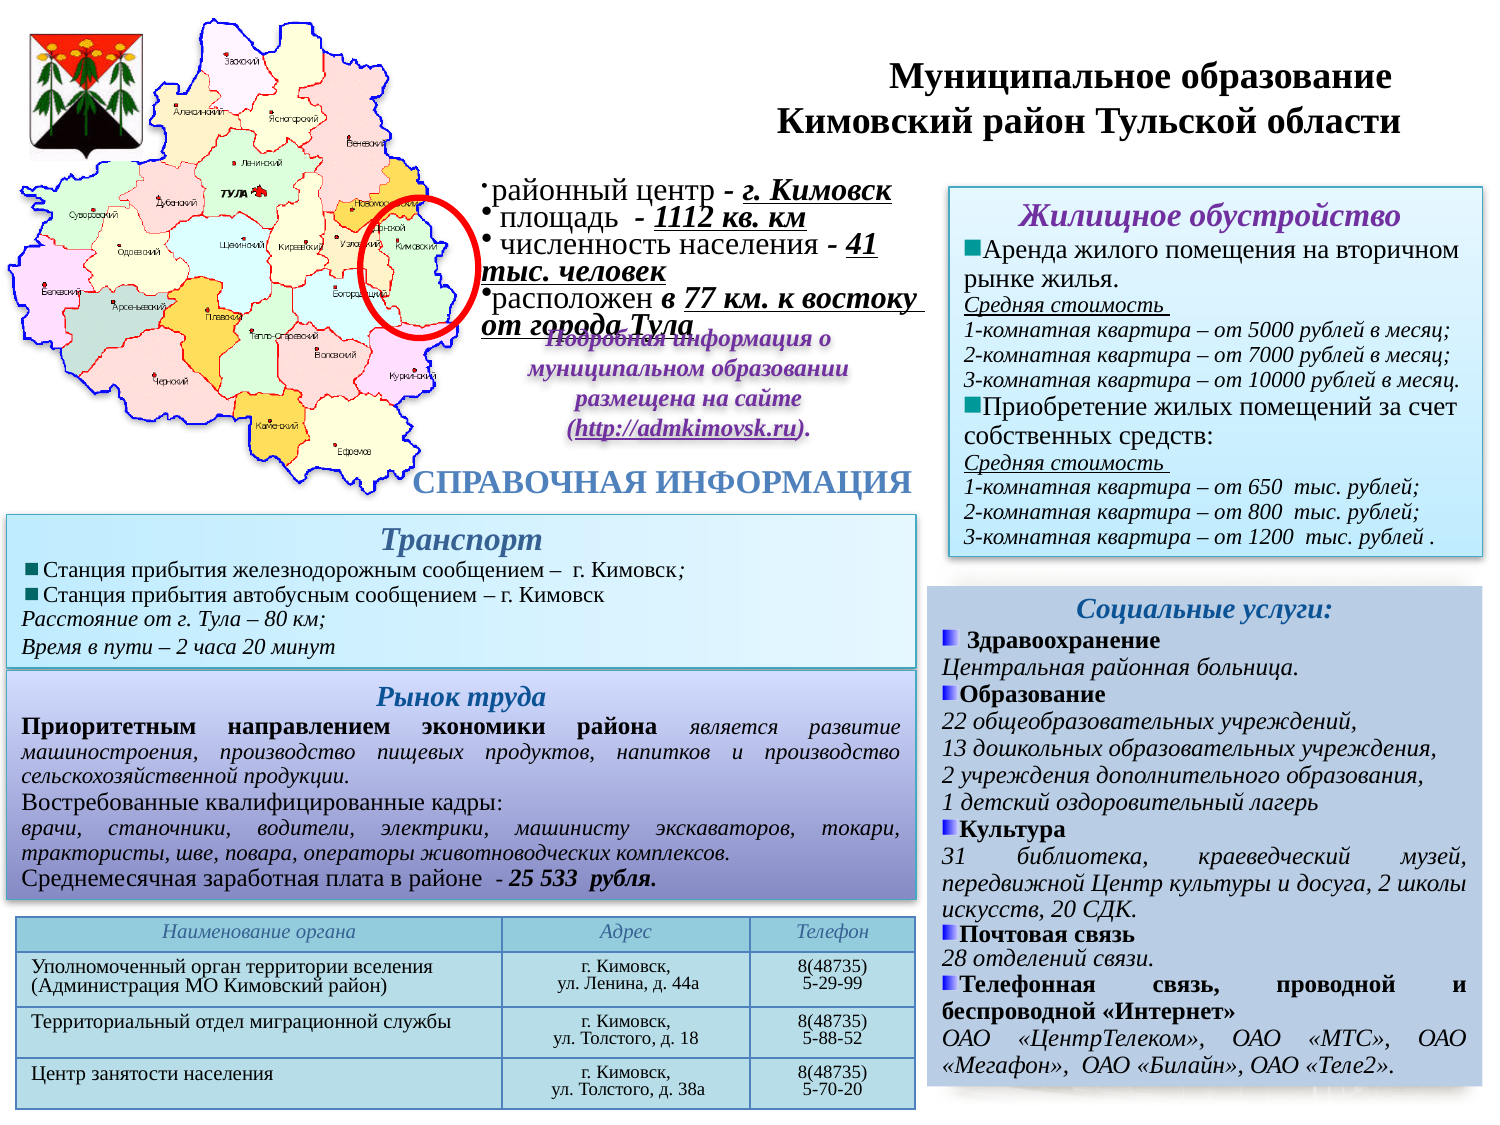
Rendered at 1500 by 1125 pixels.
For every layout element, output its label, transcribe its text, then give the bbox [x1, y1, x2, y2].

picture [21, 585, 38, 602]
title Муниципальное образование Кимовский район Тульской области [466, 42, 1418, 149]
table_cell г. Кимовск, ул. Толстого, д. 38а [503, 1059, 749, 1108]
table_cell г. Кимовск, ул. Ленина, д. 44а [503, 953, 749, 1006]
picture [6, 16, 460, 498]
picture [934, 561, 1483, 1107]
table_header Телефон [751, 918, 914, 951]
text_box Подробная информация о муниципальном образовании размещена на сайте (http://admkimovsk.ru). [465, 314, 917, 450]
text_box Справочная информация [388, 453, 945, 508]
text_box Жилищное обустройство Аренда жилого помещения на вторичном рынке жилья. Средняя стоимость 1-комнатная квартира – от 5000 рублей в месяц; 2-комнатная квартира – от 7000 рублей в месяц; 3-комнатная квартира – от 10000 рублей в месяц. Приобретение жилых помещений за счет собственных средств: Средняя стоимость 1-комнатная квартира – от 650 тыс. рублей; 2-комнатная квартира – от 800 тыс. рублей; 3-комнатная квартира – от 1200 тыс. рублей . [948, 186, 1483, 557]
table_header Наименование органа [17, 918, 501, 951]
table_cell 8(48735) 5-29-99 [751, 953, 914, 1006]
text_box Рынок труда Приоритетным направлением экономики района является развитие машиностроения, производство пищевых продуктов, напитков и производство сельскохозяйственной продукции. Востребованные квалифицированные кадры: врачи, станочники, водители, электрики, машинисту экскаваторов, токари, трактористы, шве, повара, операторы животноводческих комплексов. Среднемесячная заработная плата в районе - 25 533 рубля. [6, 670, 917, 900]
picture [963, 238, 983, 258]
text_box Транспорт Станция прибытия железнодорожным сообщением – г. Кимовск; Станция прибытия автобусным сообщением – г. Кимовск Расстояние от г. Тула – 80 км; Время в пути – 2 часа 20 минут [6, 514, 917, 669]
table_cell 8(48735) 5-70-20 [751, 1059, 914, 1108]
table_cell Центр занятости населения [17, 1059, 501, 1108]
table_cell Территориальный отдел миграционной службы [17, 1008, 501, 1057]
picture [963, 395, 983, 415]
picture [21, 560, 38, 577]
table_cell 8(48735) 5-88-52 [751, 1008, 914, 1057]
list районный центр - г. Кимовск площадь - 1112 кв. км численность населения - 41 тыс. человек расположен в 77 км. к востоку от города Тула [466, 172, 963, 350]
table_cell Уполномоченный орган территории вселения (Администрация МО Кимовский район) [17, 953, 501, 1006]
table_header Адрес [503, 918, 749, 951]
table_cell г. Кимовск, ул. Толстого, д. 18 [503, 1008, 749, 1057]
